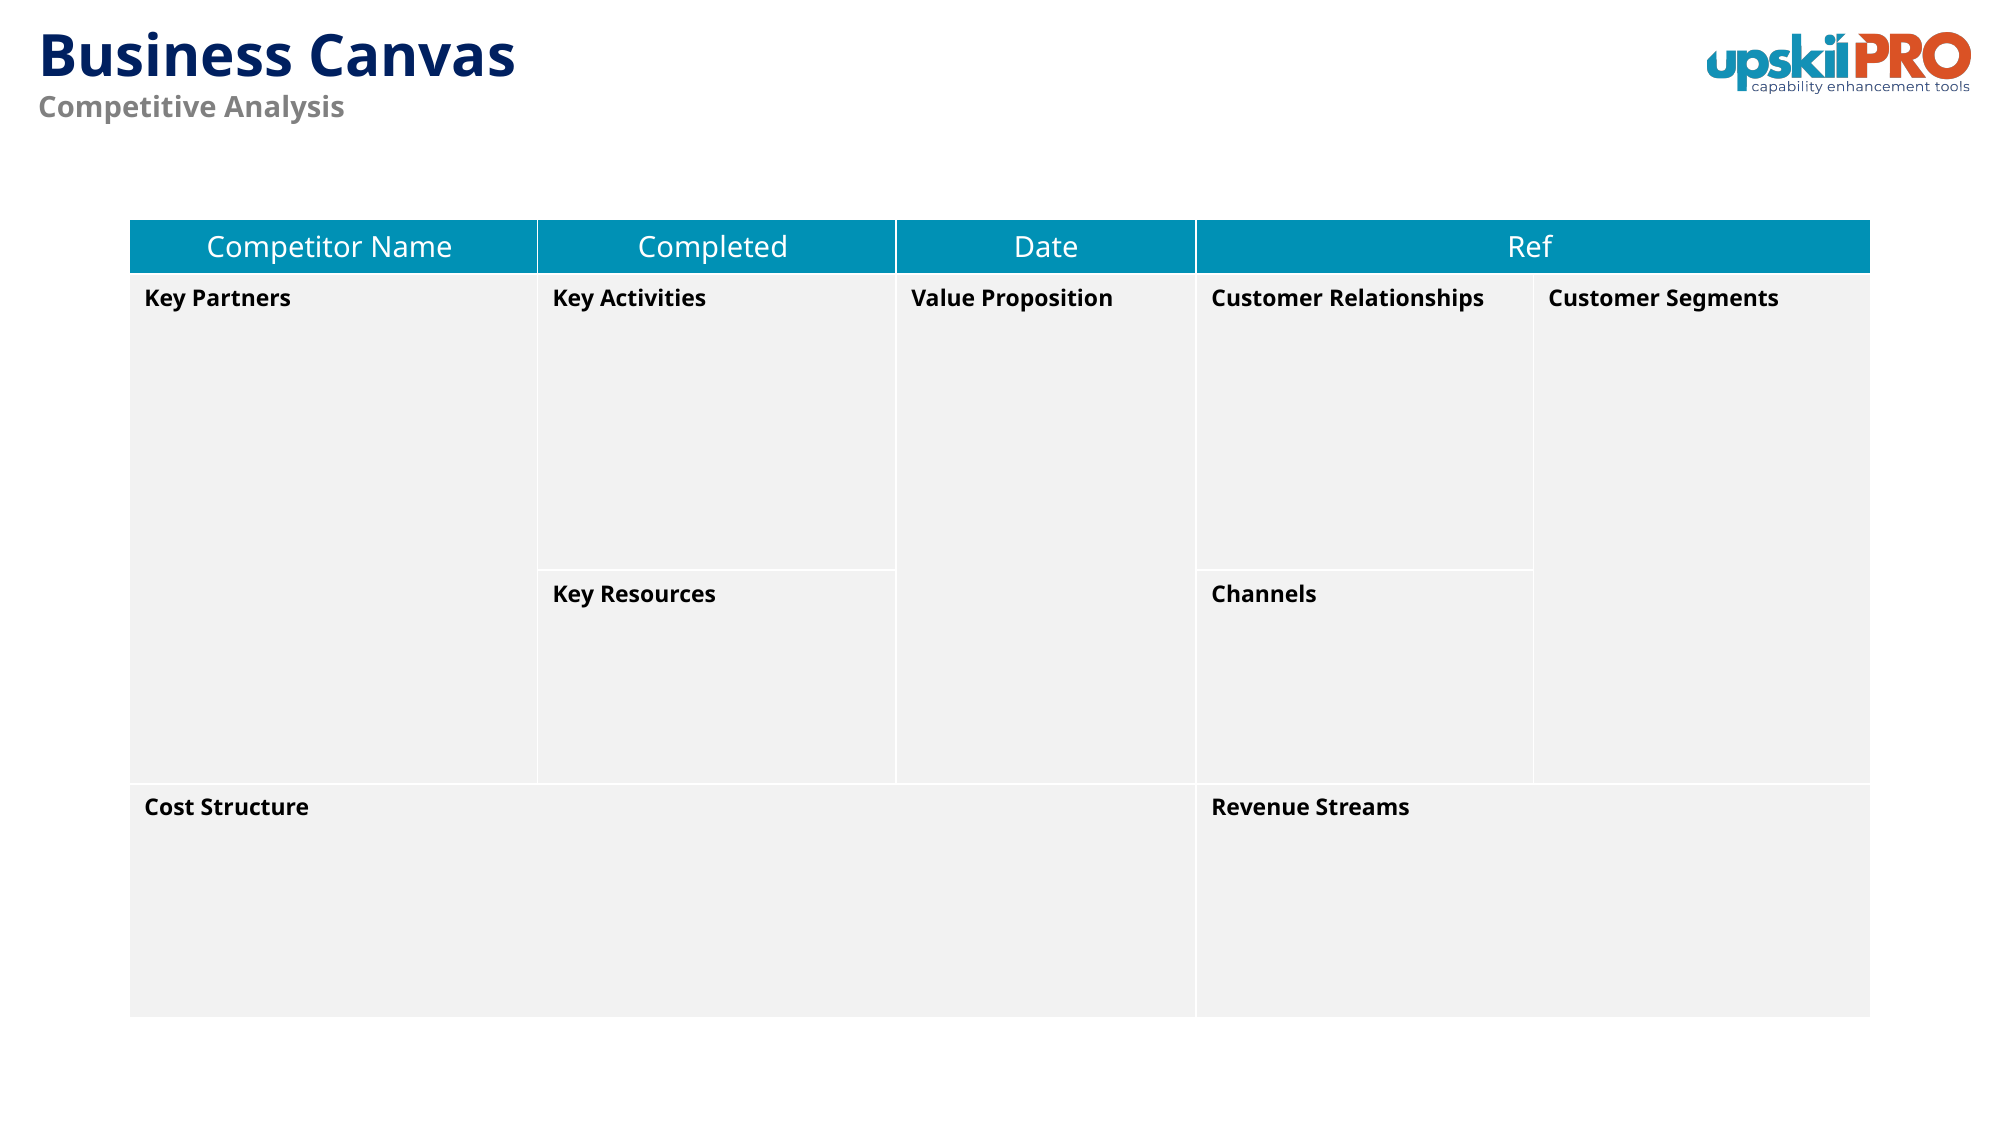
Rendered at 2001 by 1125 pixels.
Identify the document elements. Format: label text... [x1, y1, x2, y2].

table_cell Customer Relationships [1197, 275, 1533, 569]
table_cell Cost Structure [130, 785, 1195, 1017]
table_header Ref [1197, 220, 1870, 273]
table_cell Key Activities [538, 275, 895, 569]
table_header Completed [538, 220, 895, 273]
table_header Date [897, 220, 1195, 273]
table_cell Customer Segments [1534, 275, 1870, 783]
text_box Business Canvas Competitive Analysis [23, 11, 1822, 131]
table_cell Value Proposition [897, 275, 1195, 783]
table_cell Revenue Streams [1197, 785, 1870, 1017]
table_cell Channels [1197, 571, 1533, 783]
table_header Competitor Name [130, 220, 537, 273]
picture [1707, 32, 1971, 94]
table_cell Key Resources [538, 571, 895, 783]
table_cell Key Partners [130, 275, 537, 783]
